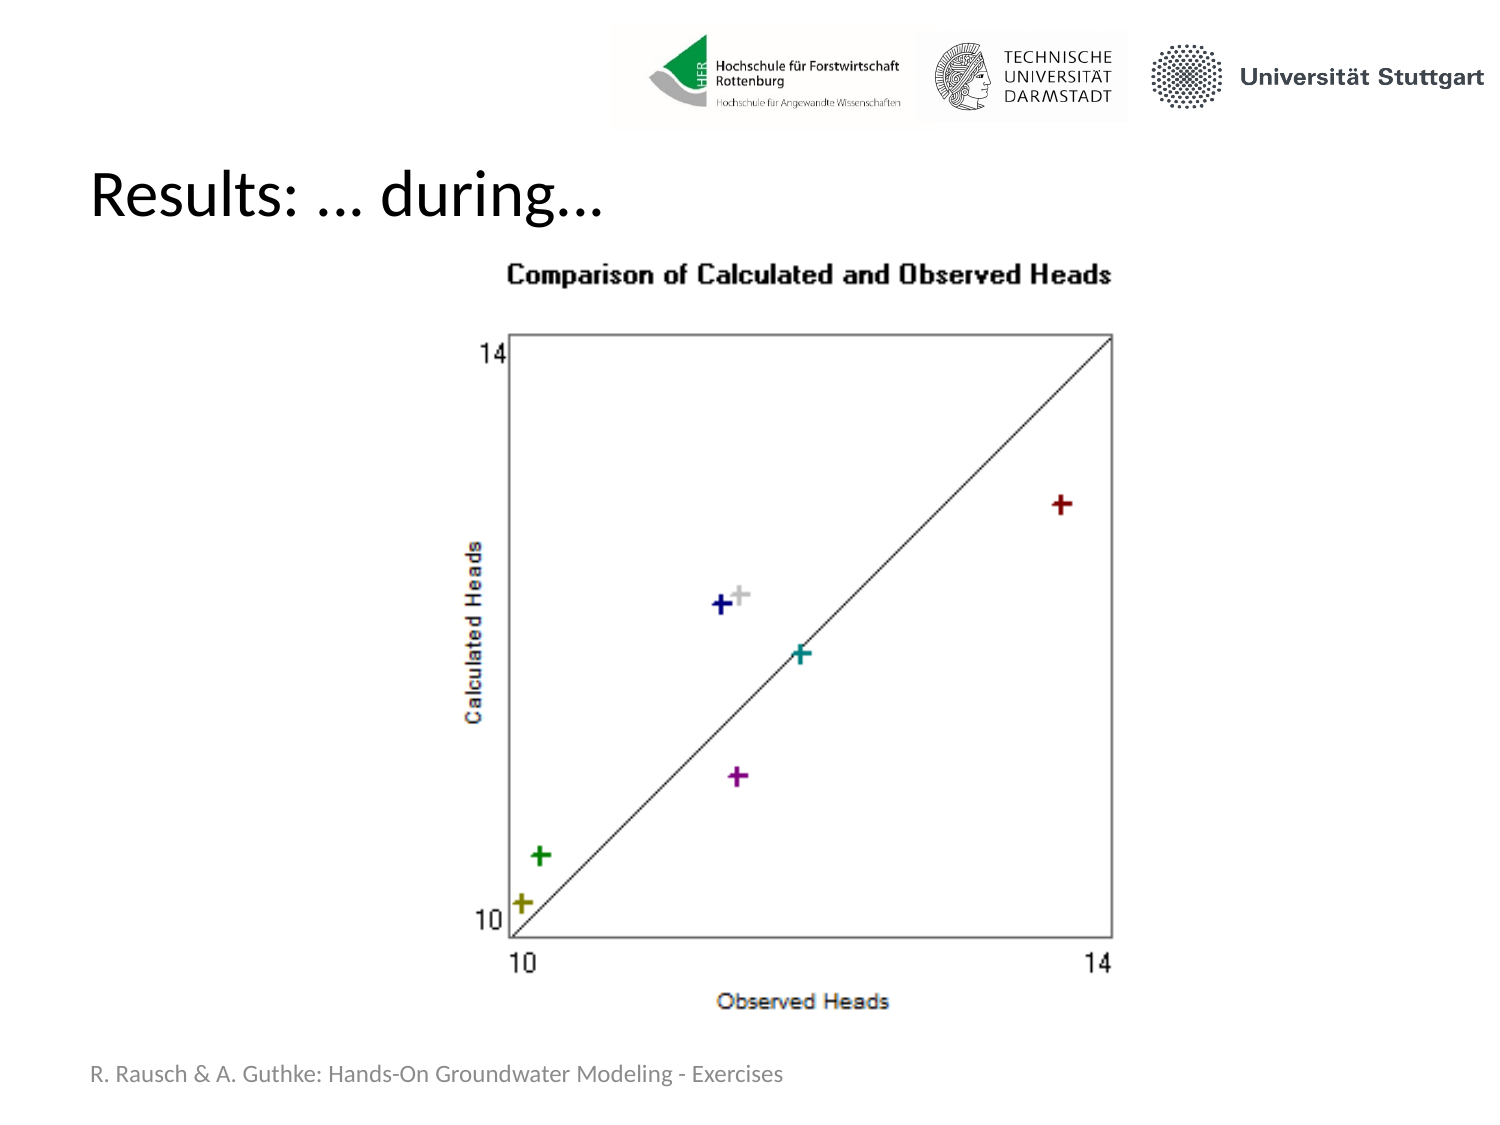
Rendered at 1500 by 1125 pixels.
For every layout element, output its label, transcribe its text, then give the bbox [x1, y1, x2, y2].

picture [611, 22, 1129, 131]
picture [442, 255, 1129, 1024]
slide_number R. Rausch & A. Guthke: Hands-On Groundwater Modeling - Exercises [75, 1042, 916, 1103]
title Results: ... during... [75, 136, 1425, 244]
picture [1151, 44, 1491, 109]
